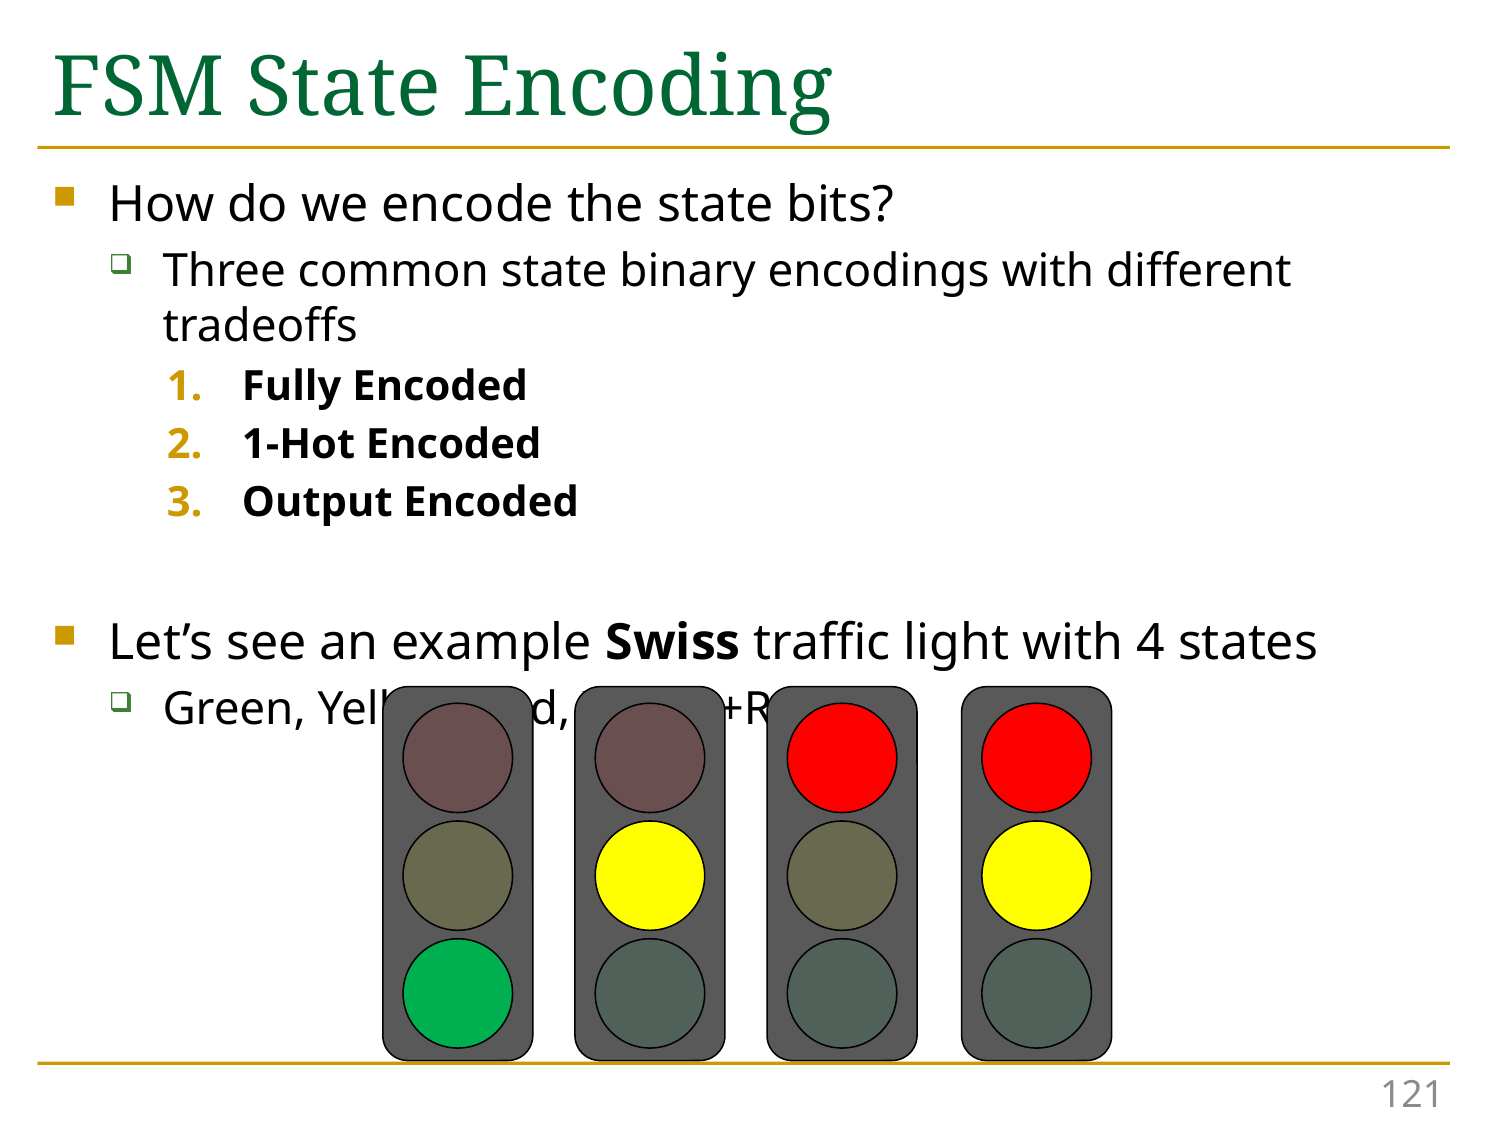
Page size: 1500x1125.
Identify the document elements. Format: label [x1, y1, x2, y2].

title [37, 24, 1450, 163]
text_box [574, 686, 725, 1061]
text_box [382, 686, 533, 1061]
slide_number [1121, 1066, 1460, 1125]
text_box [961, 686, 1112, 1061]
list [37, 163, 1450, 1016]
text_box [767, 686, 918, 1061]
